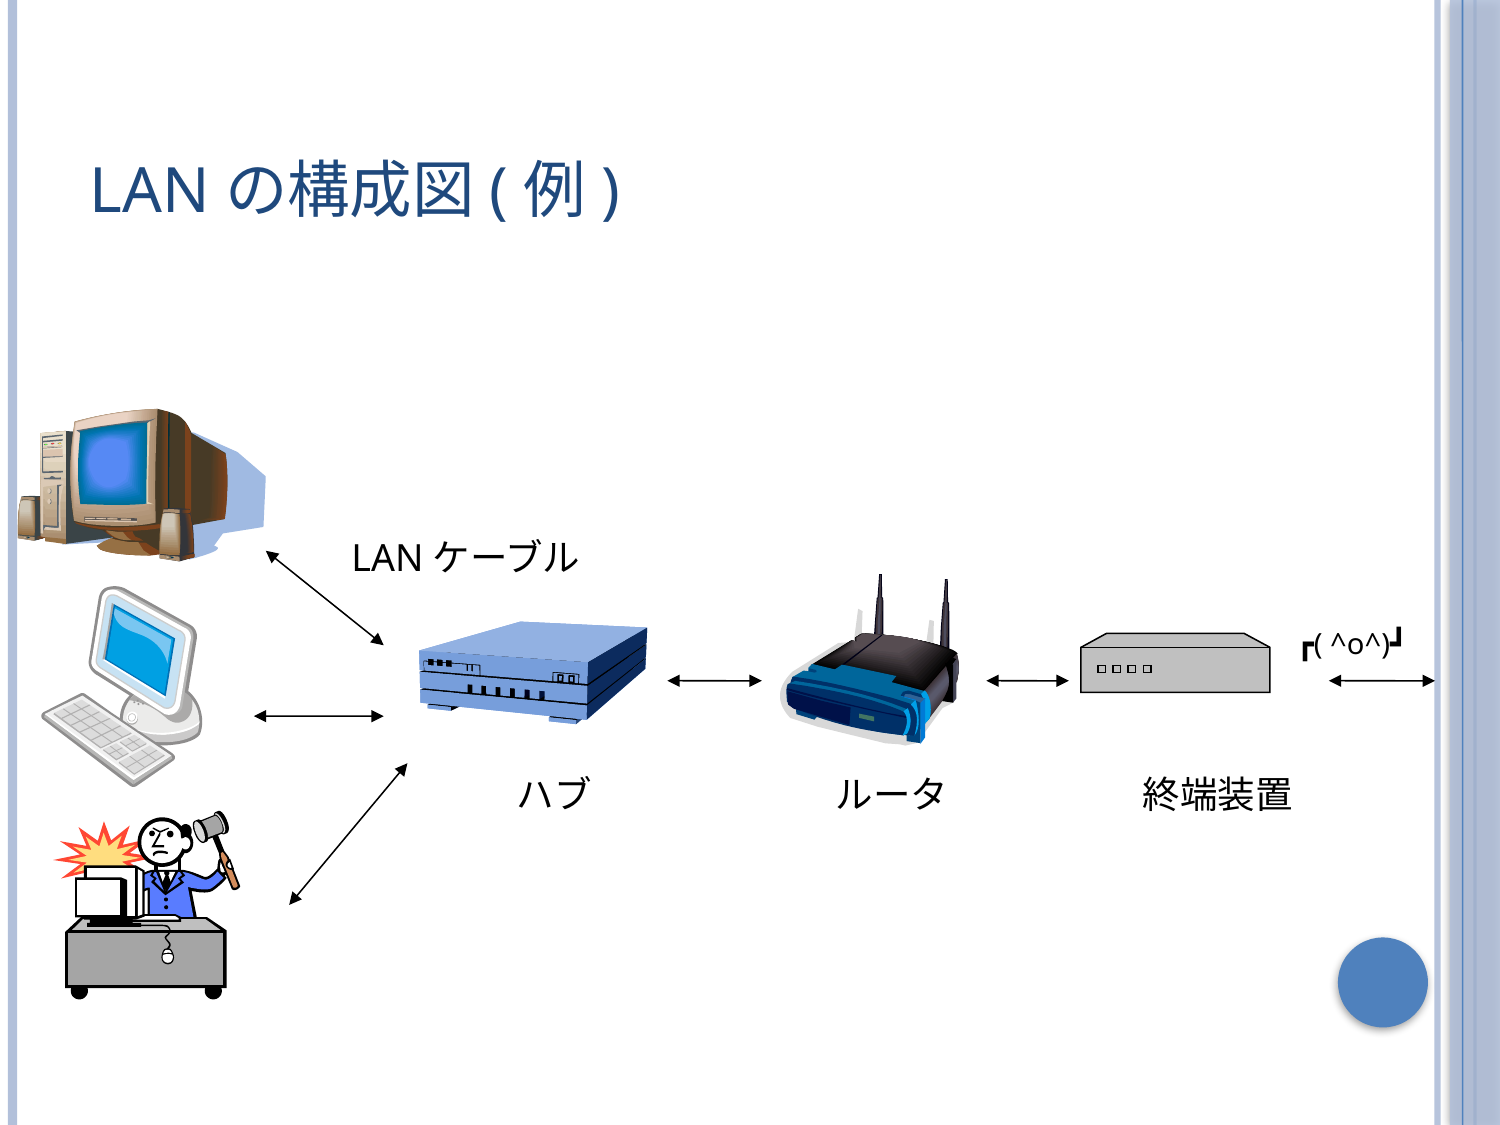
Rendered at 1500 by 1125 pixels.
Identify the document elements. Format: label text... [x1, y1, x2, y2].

picture [418, 621, 648, 725]
text_box [272, 552, 384, 646]
text_box [289, 763, 408, 905]
text_box ┏( ^o^)┛ [1281, 609, 1483, 670]
text_box [986, 674, 1069, 687]
picture [17, 408, 267, 562]
text_box LANケーブル [336, 527, 609, 587]
picture [52, 810, 241, 1000]
text_box ルータ [821, 763, 1046, 823]
text_box [667, 674, 762, 687]
picture [773, 573, 961, 746]
text_box 終端装置 [1128, 763, 1353, 823]
text_box [253, 709, 384, 723]
text_box ハブ [502, 763, 727, 823]
text_box [1328, 674, 1436, 687]
title LANの構成図(例) [75, 45, 1300, 233]
picture [40, 585, 203, 788]
text_box [1080, 633, 1270, 693]
